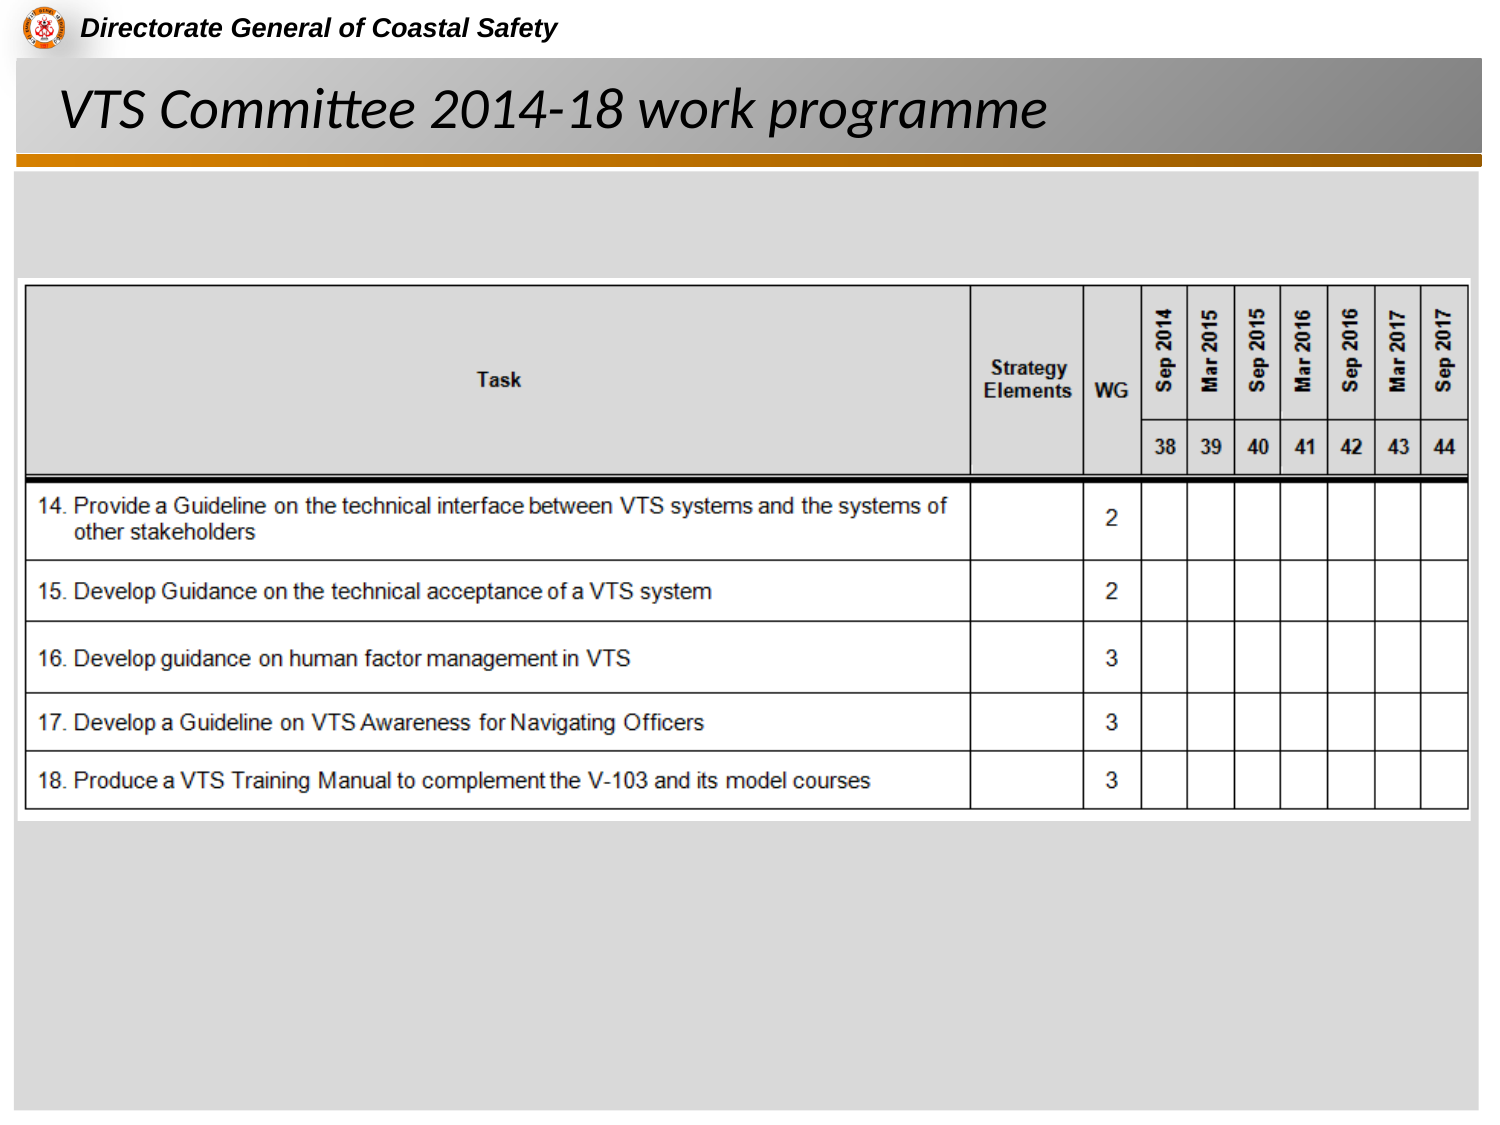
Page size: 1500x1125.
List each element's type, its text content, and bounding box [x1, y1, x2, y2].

picture [17, 278, 1471, 822]
title VTS Committee 2014-18 work programme [16, 58, 1482, 153]
picture [23, 6, 65, 49]
